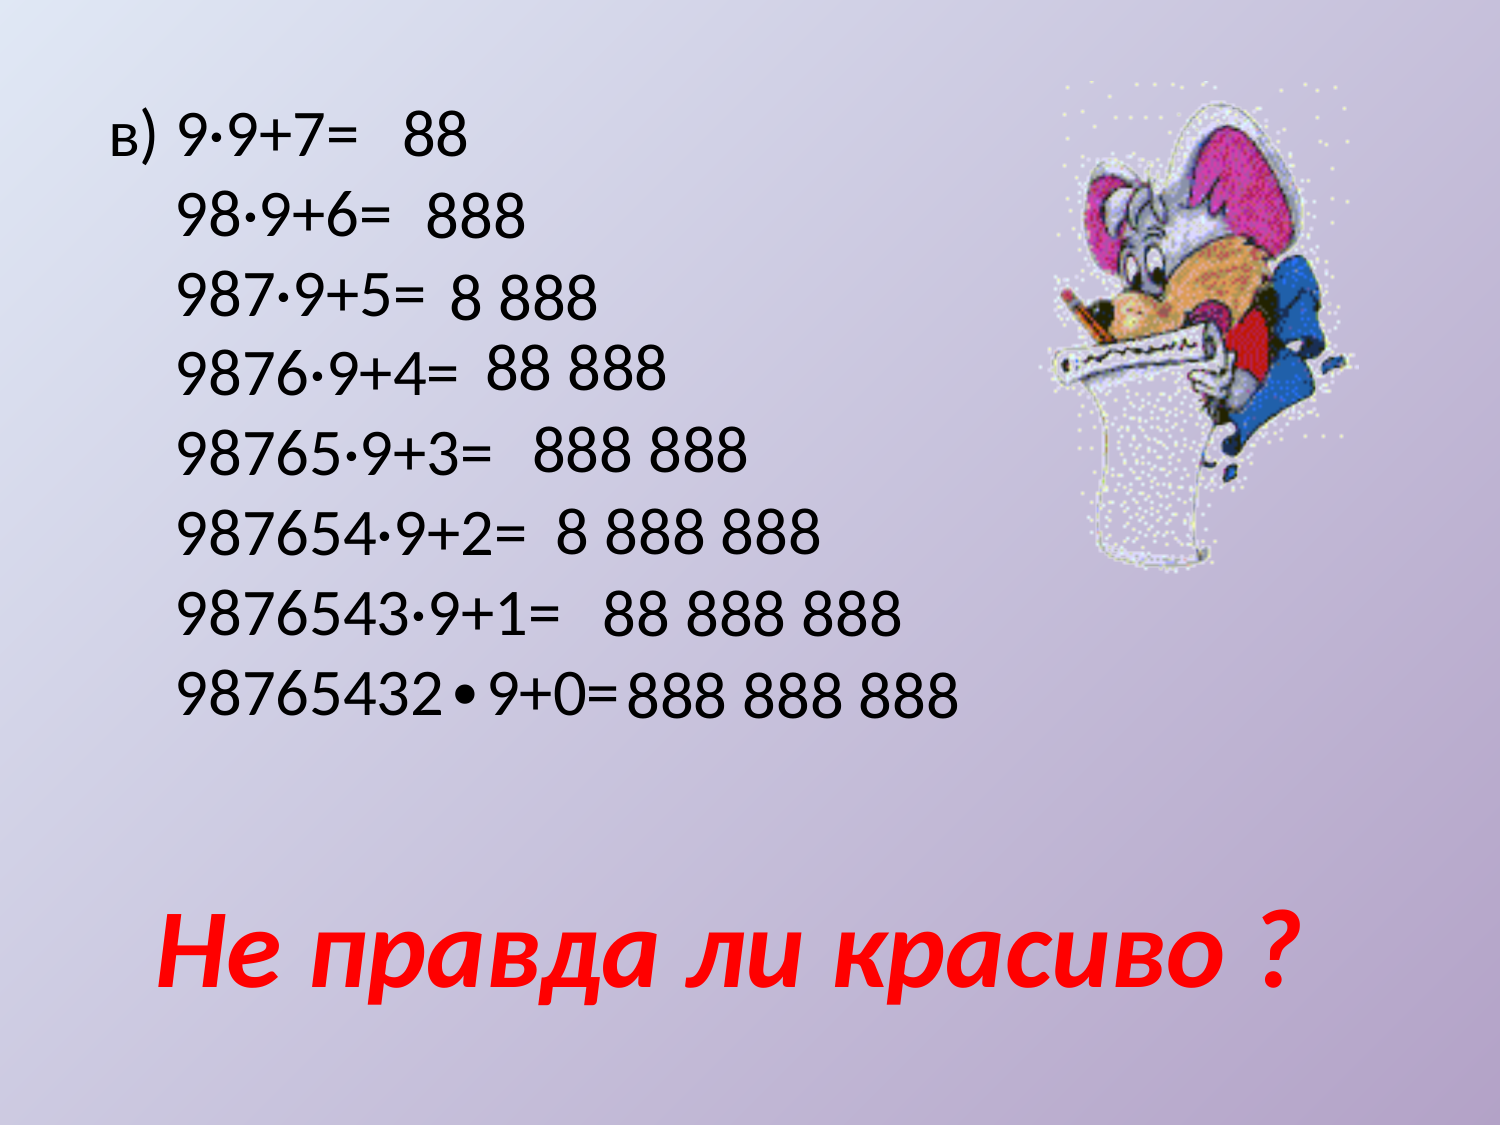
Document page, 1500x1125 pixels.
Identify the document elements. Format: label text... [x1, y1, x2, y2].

text_box 888 888 [517, 398, 765, 494]
text_box 88 888 [470, 316, 684, 412]
text_box в) 9·9+7= 98·9+6= 987·9+5= 9876·9+4= 98765·9+3= 987654·9+2= 9876543·9+1= 98765432∙9+0= [84, 81, 636, 782]
text_box 8 888 888 [541, 480, 838, 576]
text_box 888 888 888 [611, 644, 976, 740]
picture [1030, 81, 1359, 587]
text_box 888 [411, 163, 543, 259]
text_box 88 888 888 [588, 562, 918, 658]
text_box 88 [387, 81, 485, 177]
text_box Не правда ли красиво ? [140, 867, 1430, 1017]
text_box 8 888 [434, 246, 615, 341]
